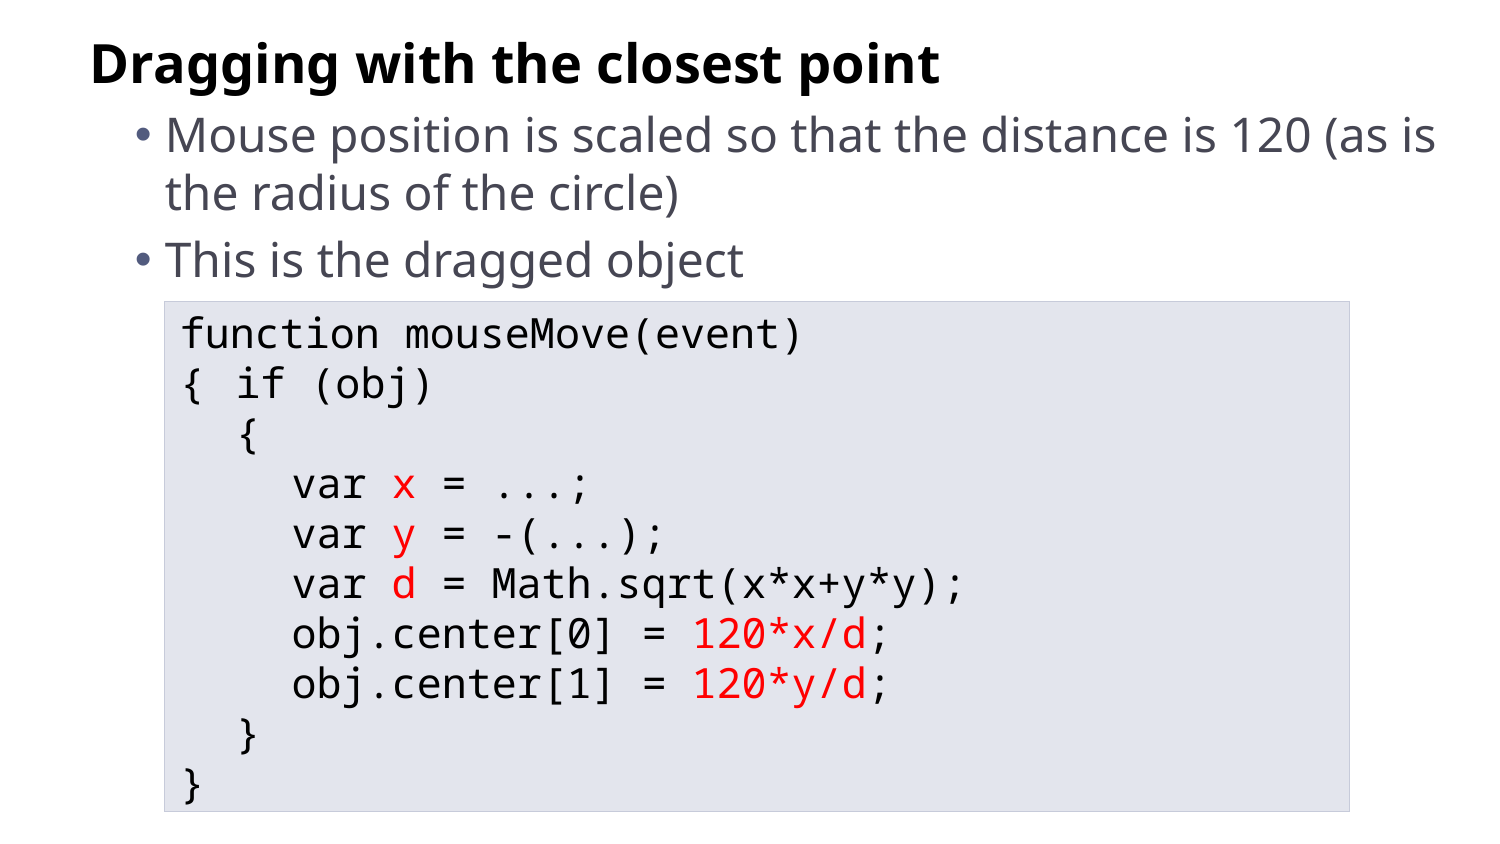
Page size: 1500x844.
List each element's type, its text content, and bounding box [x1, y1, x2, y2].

list Dragging with the closest point Mouse position is scaled so that the distance is 120 (as is the radius of the circle) This is the dragged object [75, 21, 1475, 835]
text_box function mouseMove(event) { if (obj) { var x = ...; var y = -(...); var d = Math.sqrt(x*x+y*y); obj.center[0] = 120*x/d; obj.center[1] = 120*y/d; } } [164, 301, 1350, 812]
